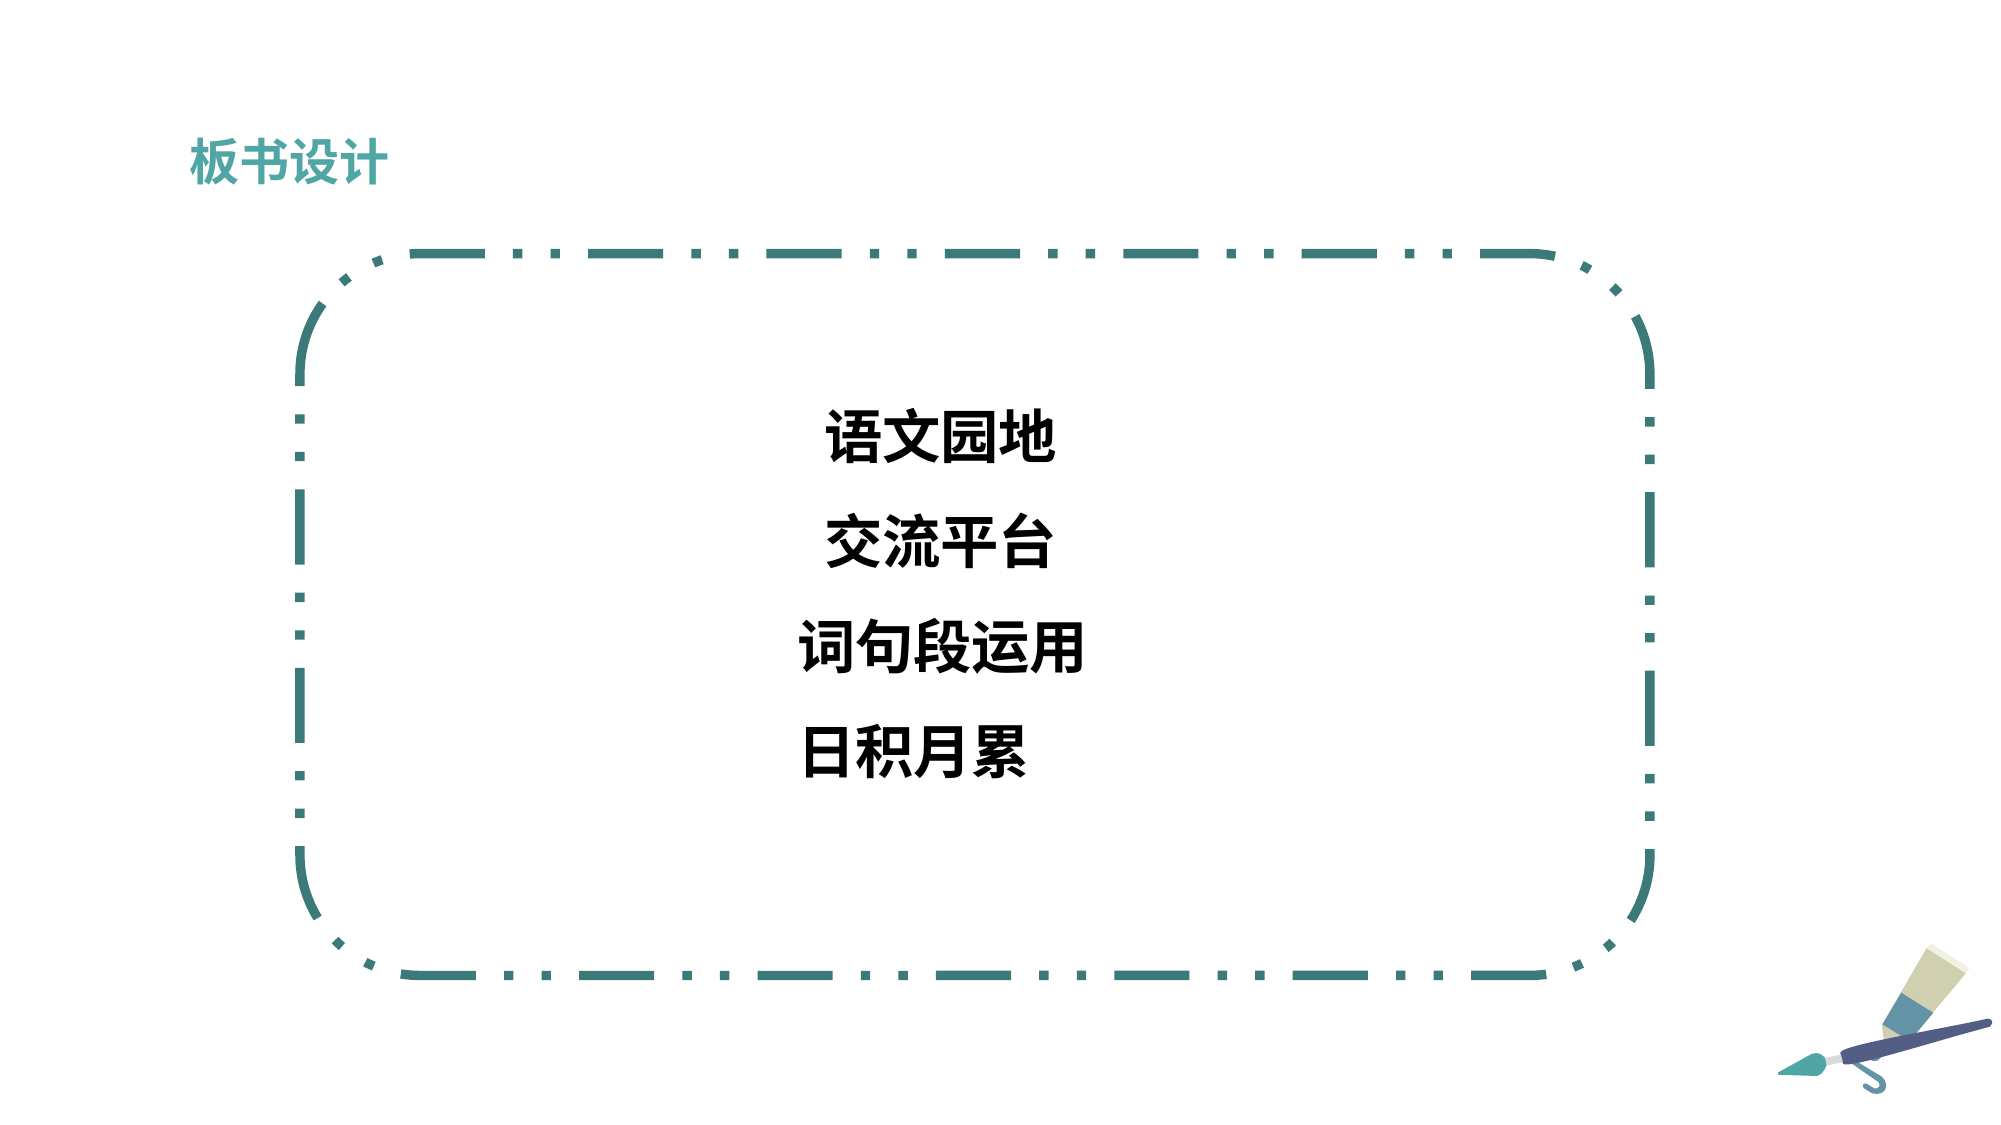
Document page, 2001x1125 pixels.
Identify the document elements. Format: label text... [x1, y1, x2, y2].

text_box 语文园地 交流平台 词句段运用 日积月累 [782, 357, 1356, 863]
text_box [298, 252, 1651, 977]
text_box 板书设计 [174, 123, 405, 199]
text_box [1811, 945, 1974, 1125]
